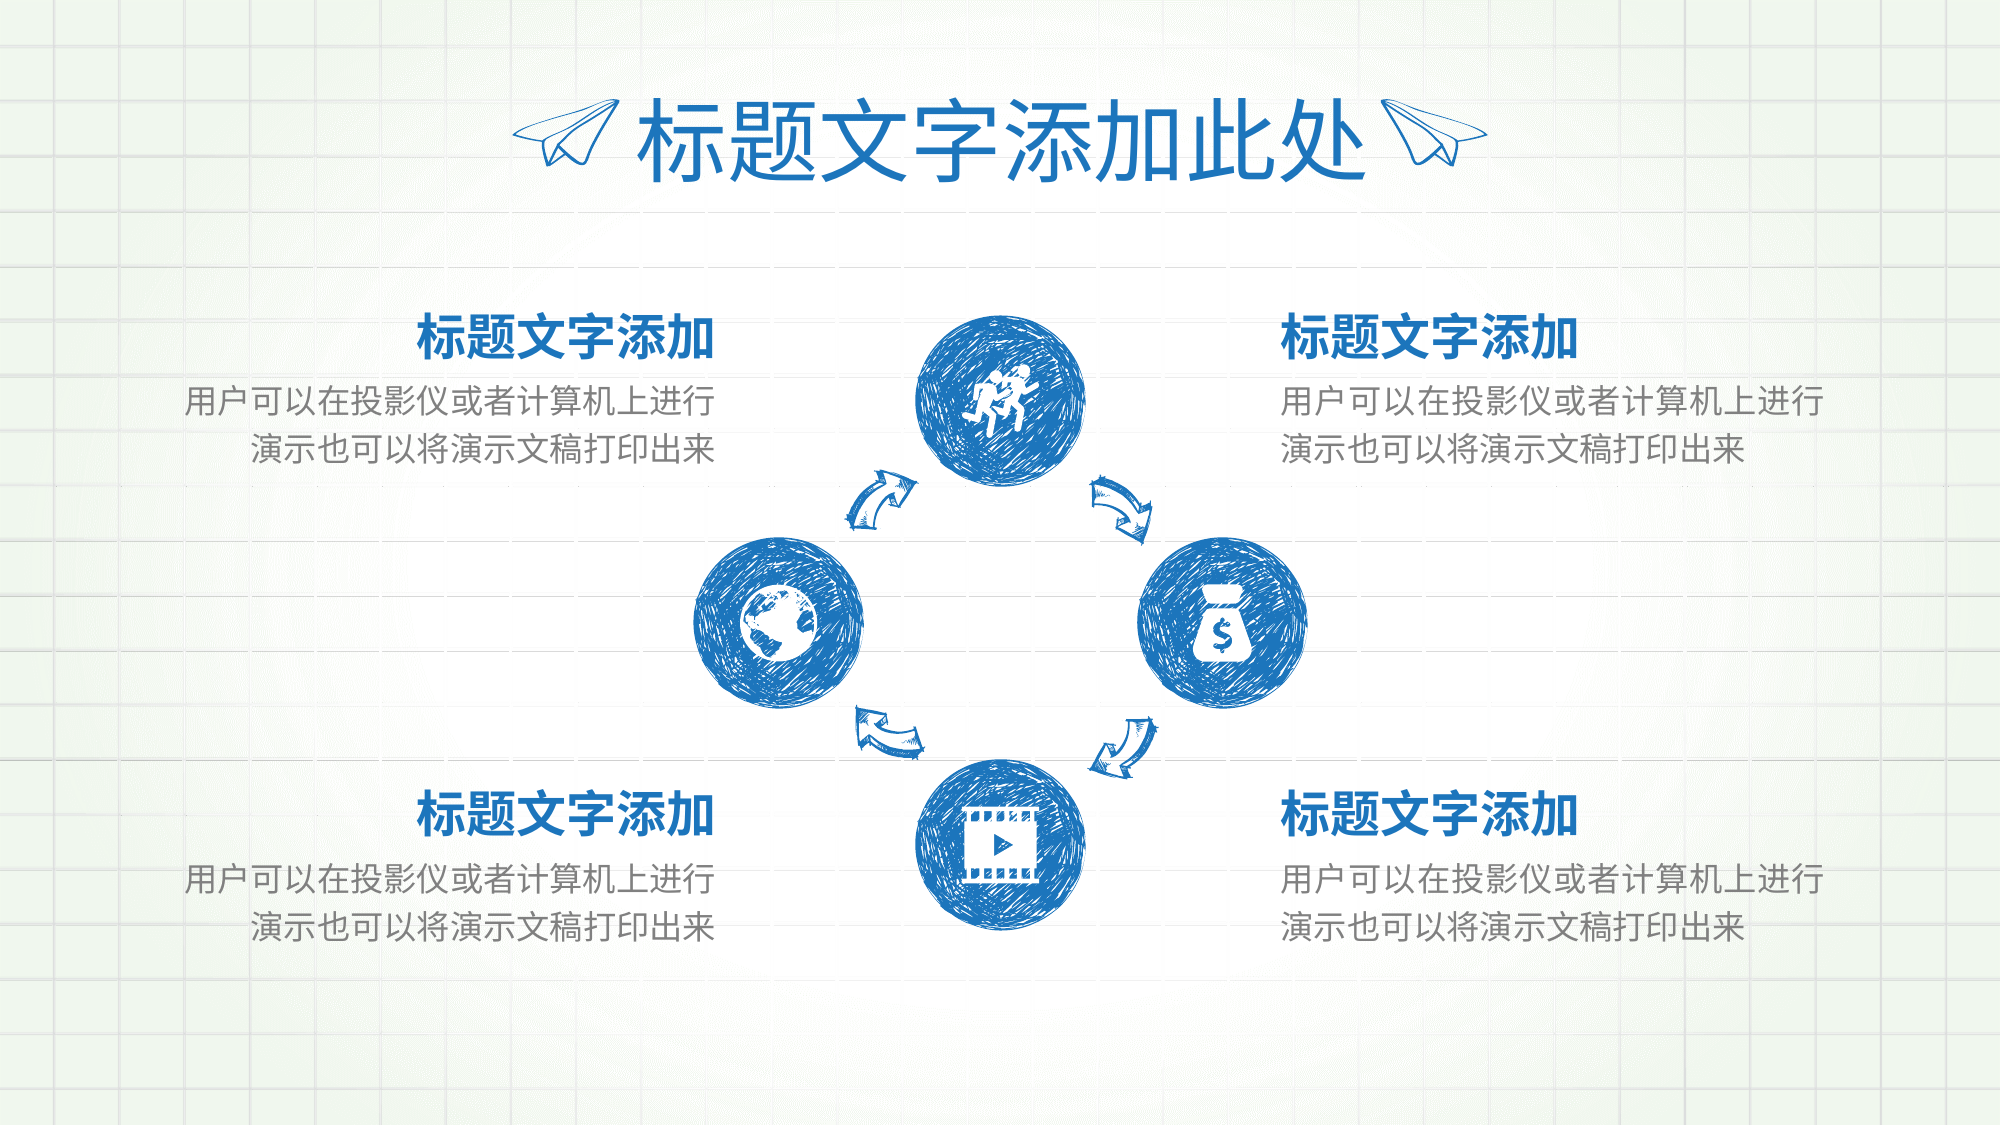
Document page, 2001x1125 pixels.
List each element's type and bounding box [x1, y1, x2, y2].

text_box [693, 315, 1308, 931]
text_box [155, 763, 731, 955]
text_box [1265, 286, 1841, 478]
text_box [155, 286, 731, 478]
text_box [1265, 763, 1841, 955]
text_box [511, 54, 1489, 196]
picture [0, 0, 2000, 1125]
